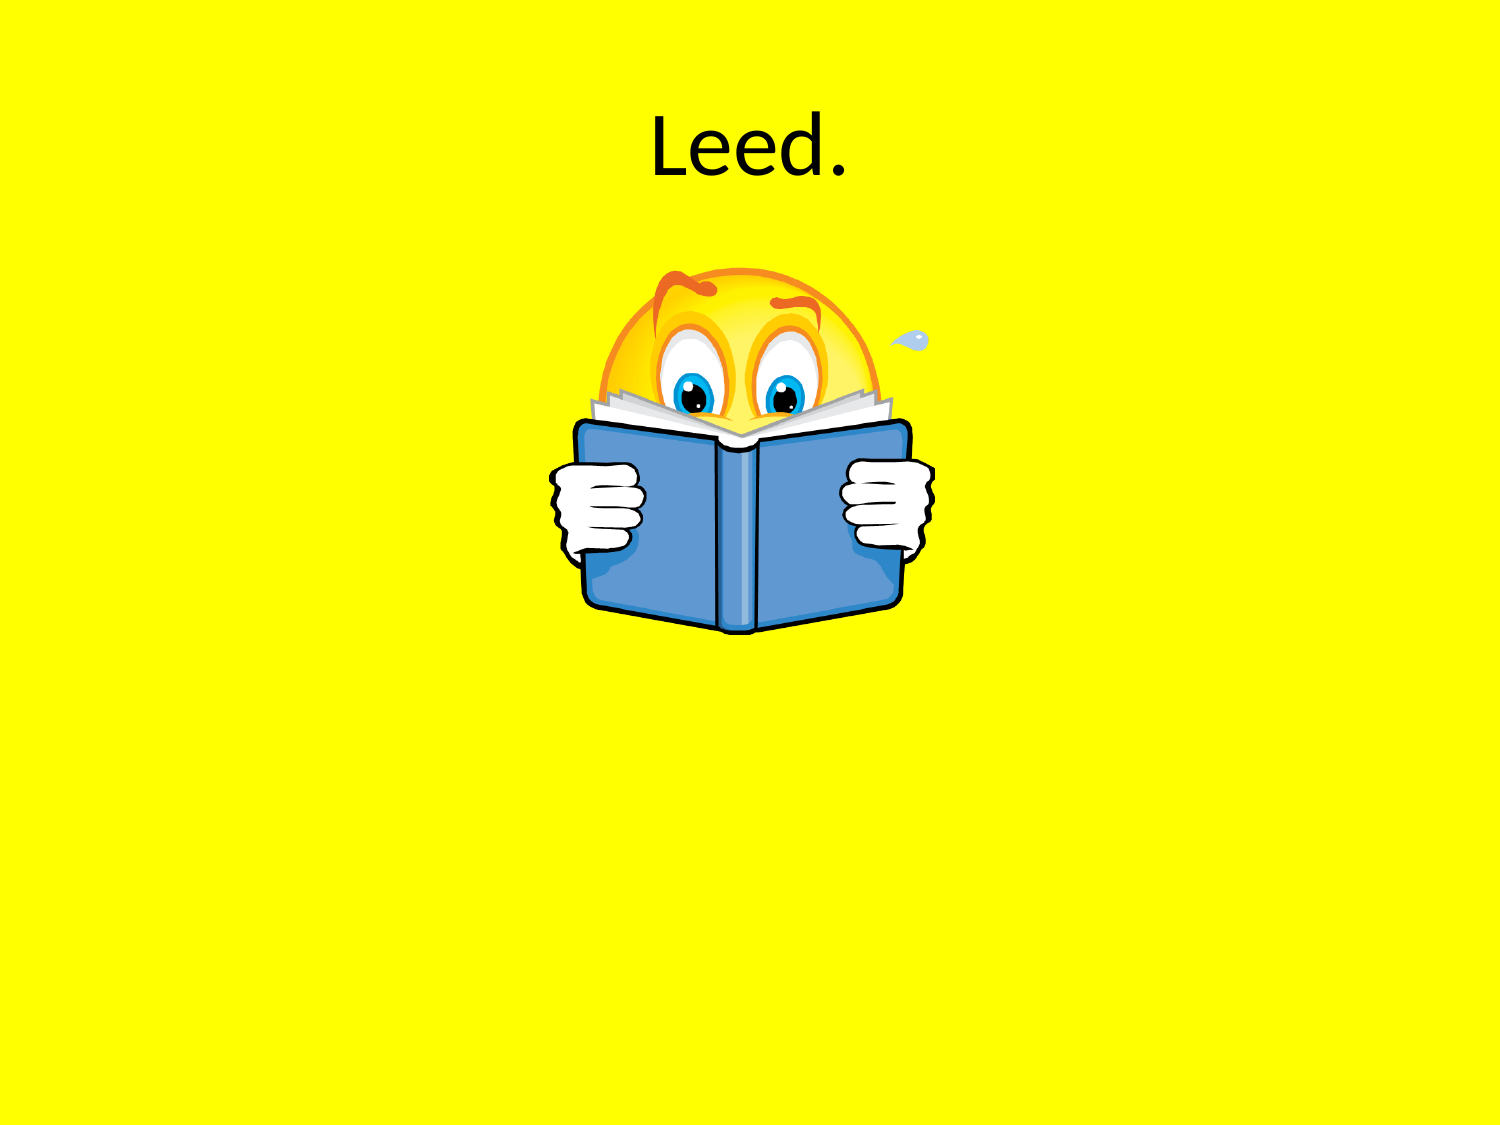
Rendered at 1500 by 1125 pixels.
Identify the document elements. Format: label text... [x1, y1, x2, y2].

picture [548, 266, 935, 635]
title Leed. [75, 45, 1425, 233]
